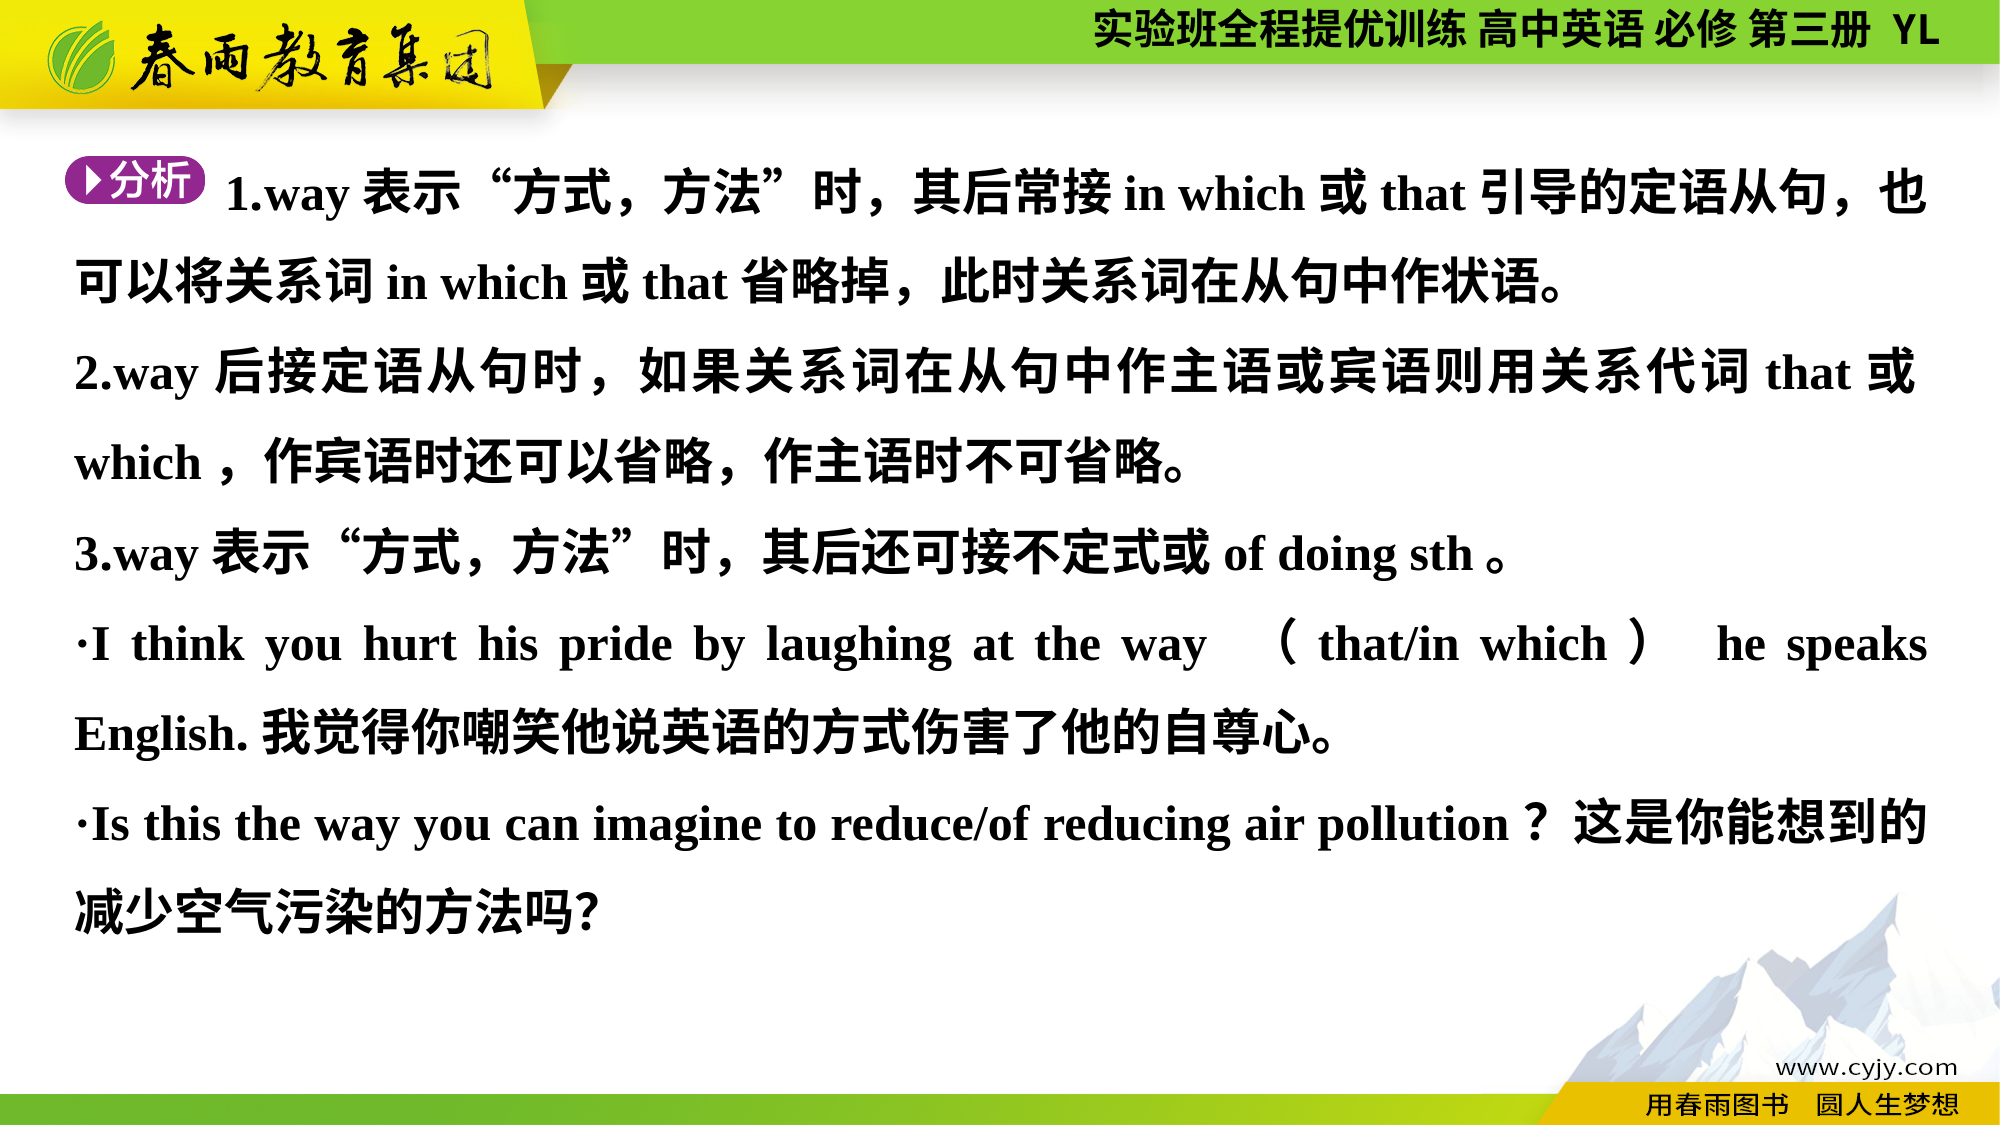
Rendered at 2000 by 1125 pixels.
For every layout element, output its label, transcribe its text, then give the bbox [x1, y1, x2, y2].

picture [0, 0, 2000, 1125]
list 1.way表示“方式，方法”时，其后常接in which或that引导的定语从句，也可以将关系词in which或that省略掉，此时关系词在从句中作状语。 2.way后接定语从句时，如果关系词在从句中作主语或宾语则用关系代词that或which，作宾语时还可以省略，作主语时不可省略。 3.way表示“方式，方法”时，其后还可接不定式或of doing sth。 ·I think you hurt his pride by laughing at the way （that/in which） he speaks English.我觉得你嘲笑他说英语的方式伤害了他的自尊心。 ·Is this the way you can imagine to reduce/of reducing air pollution？这是你能想到的减少空气污染的方法吗？ [59, 122, 1944, 956]
